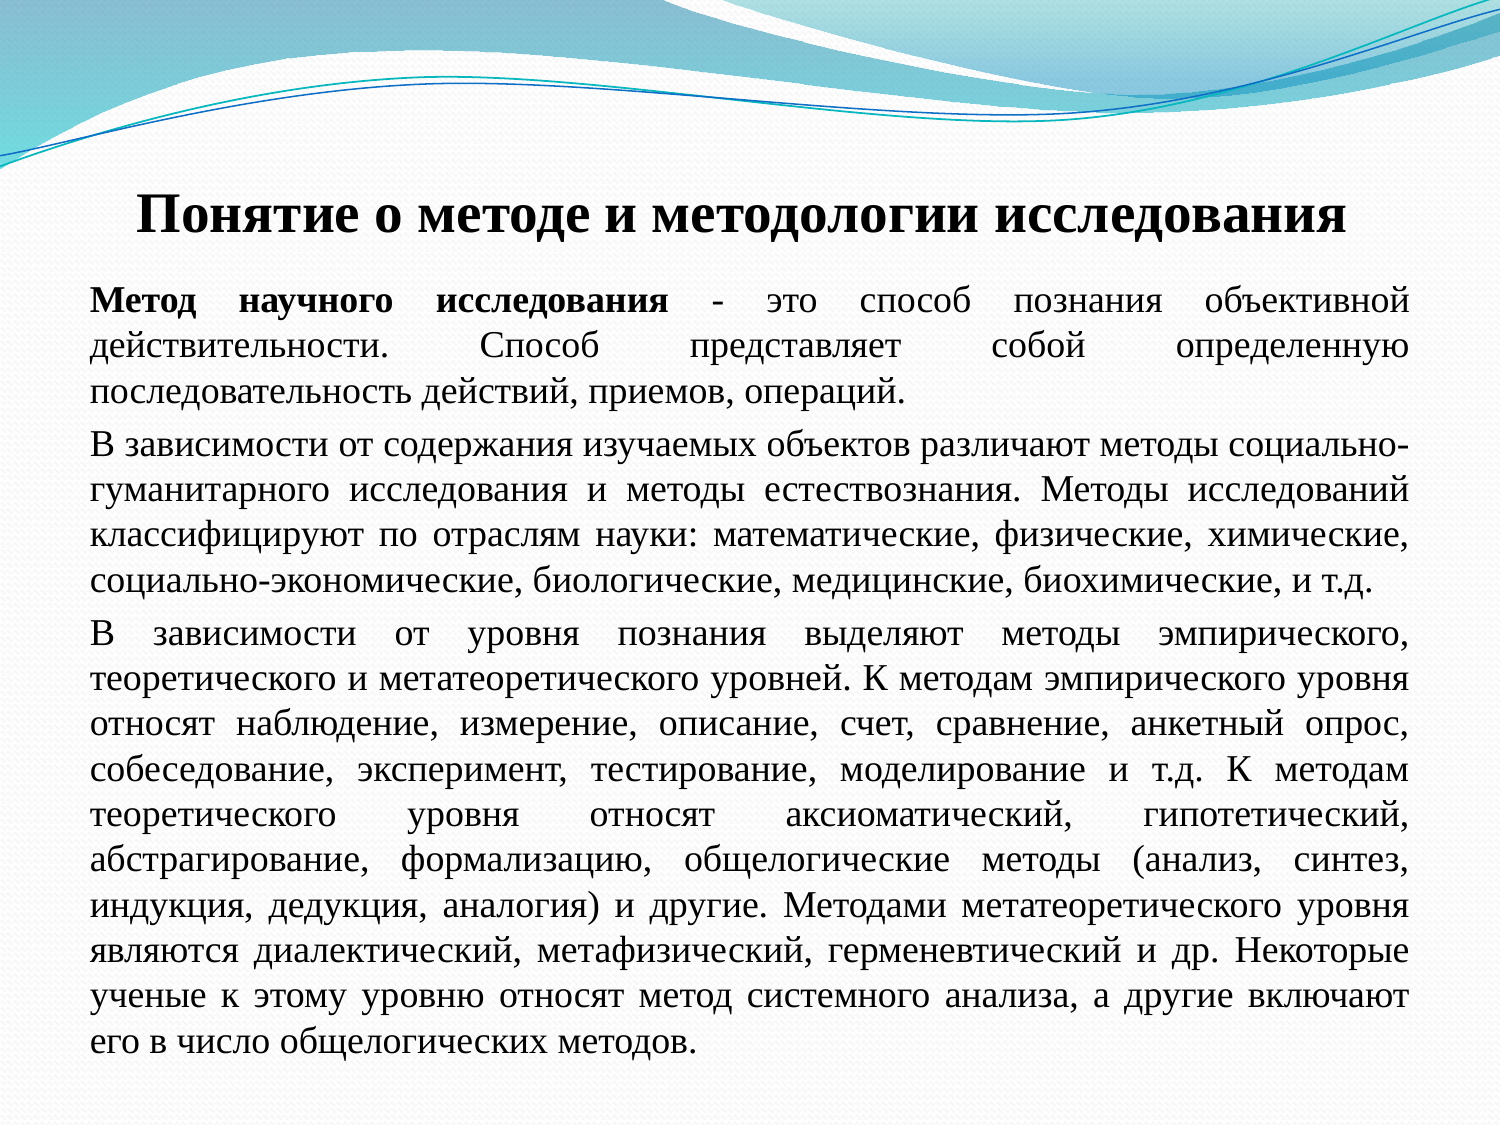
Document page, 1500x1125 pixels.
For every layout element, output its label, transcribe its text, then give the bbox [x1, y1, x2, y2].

list Метод научного исследования - это способ познания объективной действительности. Способ представляет собой определенную последовательность действий, приемов, операций. В зависимости от содержания изучаемых объектов различают методы социально-гуманитарного исследования и методы естествознания. Методы исследований классифицируют по отраслям науки: математические, физические, химические, социально-экономические, биологические, медицинские, биохимические, и т.д. В зависимости от уровня познания выделяют методы эмпирического, теоретического и метатеоретического уровней. К методам эмпирического уровня относят наблюдение, измерение, описание, счет, сравнение, анкетный опрос, собеседование, эксперимент, тестирование, моделирование и т.д. К методам теоретического уровня относят аксиоматический, гипотетический, абстрагирование, формализацию, общелогические методы (анализ, синтез, индукция, дедукция, аналогия) и другие. Методами метатеоретического уровня являются диалектический, метафизический, герменевтический и др. Некоторые ученые к этому уровню относят метод системного анализа, а другие включают его в число общелогических методов. [75, 267, 1425, 1106]
title Понятие о методе и методологии исследования [75, 115, 1425, 244]
